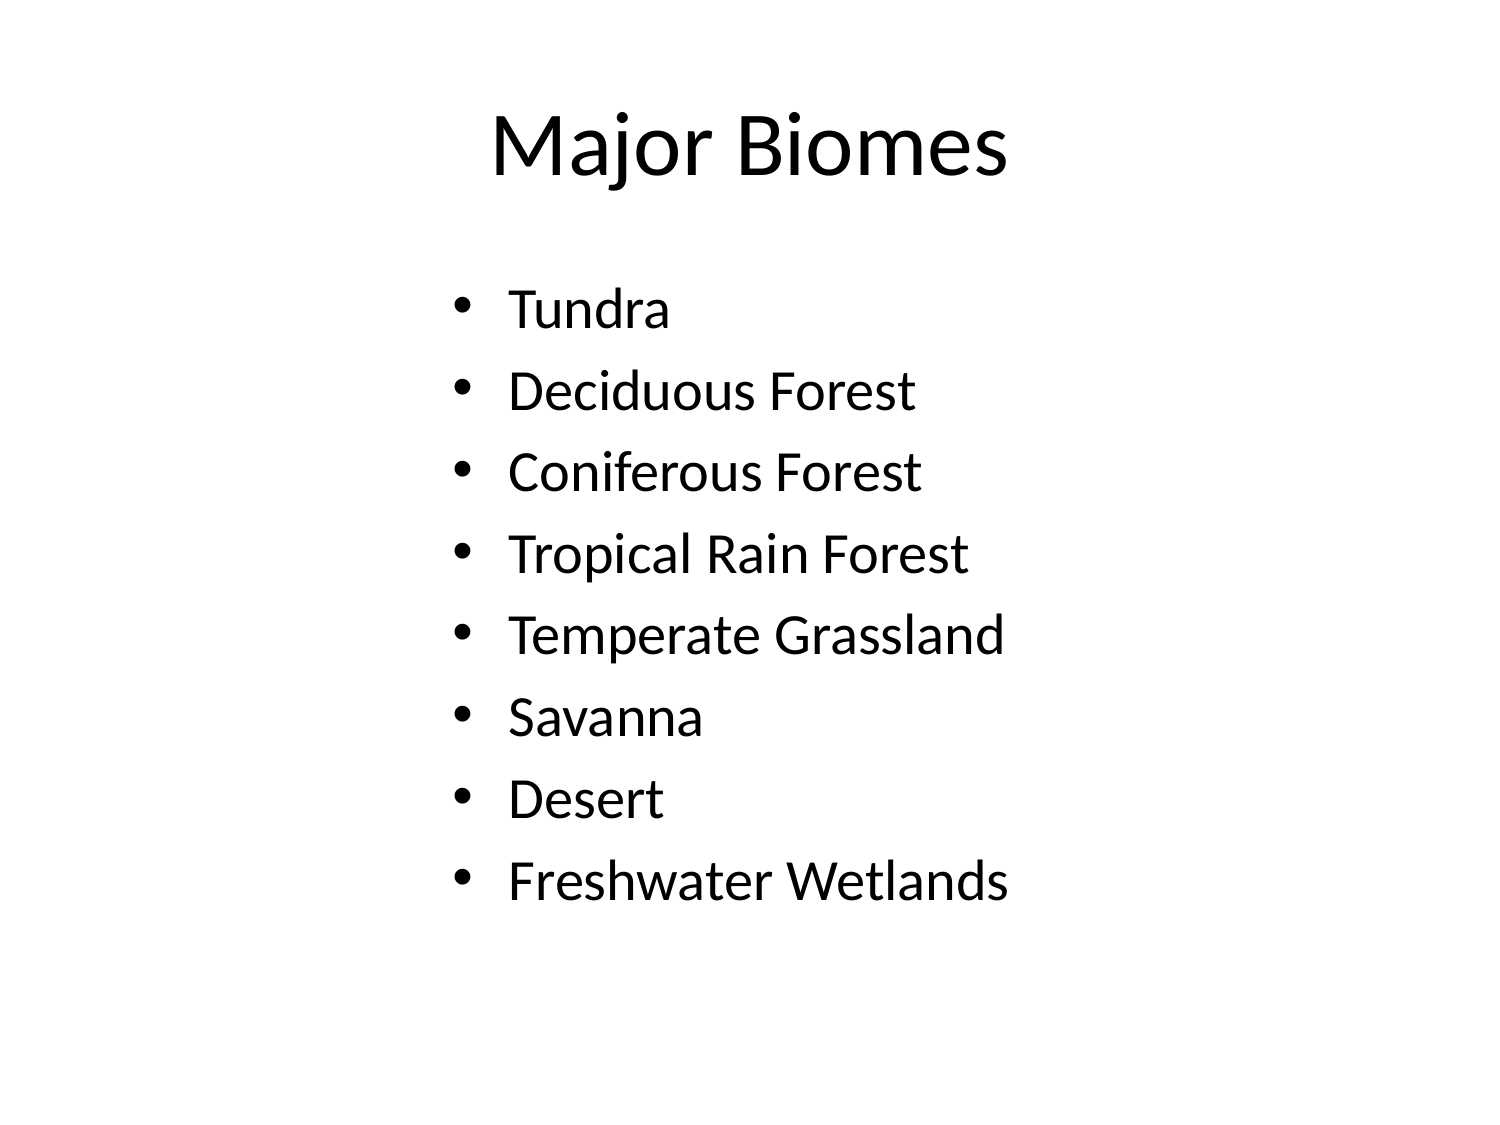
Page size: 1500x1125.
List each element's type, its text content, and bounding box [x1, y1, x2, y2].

title Major Biomes [75, 45, 1425, 233]
list Tundra Deciduous Forest Coniferous Forest Tropical Rain Forest Temperate Grassland Savanna Desert Freshwater Wetlands [437, 262, 1100, 1005]
